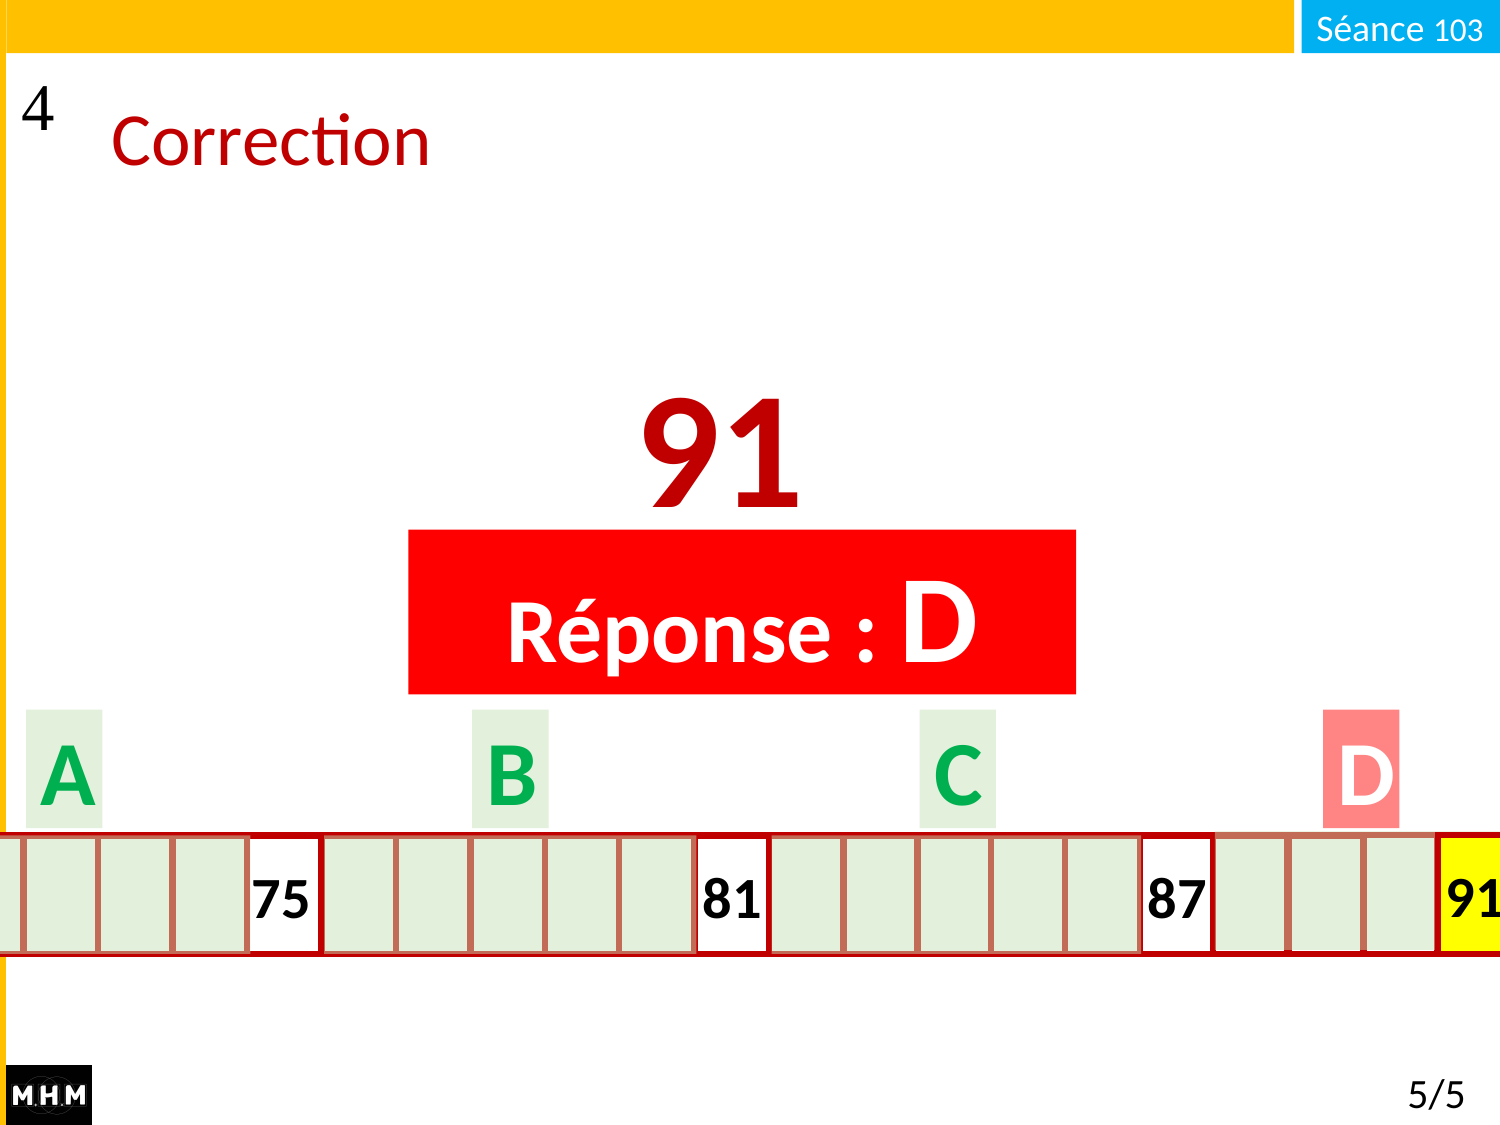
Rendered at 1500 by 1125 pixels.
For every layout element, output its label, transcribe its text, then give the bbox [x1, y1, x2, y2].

text_box A [25, 709, 103, 829]
picture [6, 1065, 92, 1125]
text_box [0, 835, 1437, 955]
text_box 91 [1437, 834, 1500, 955]
text_box C [919, 709, 997, 829]
text_box Réponse : D [408, 529, 1077, 695]
list 5/5 [1373, 1064, 1500, 1125]
text_box B [471, 709, 550, 829]
text_box D [1322, 709, 1400, 829]
text_box [1214, 830, 1500, 835]
text_box 91 [610, 333, 829, 529]
title Correction [96, 60, 1391, 223]
